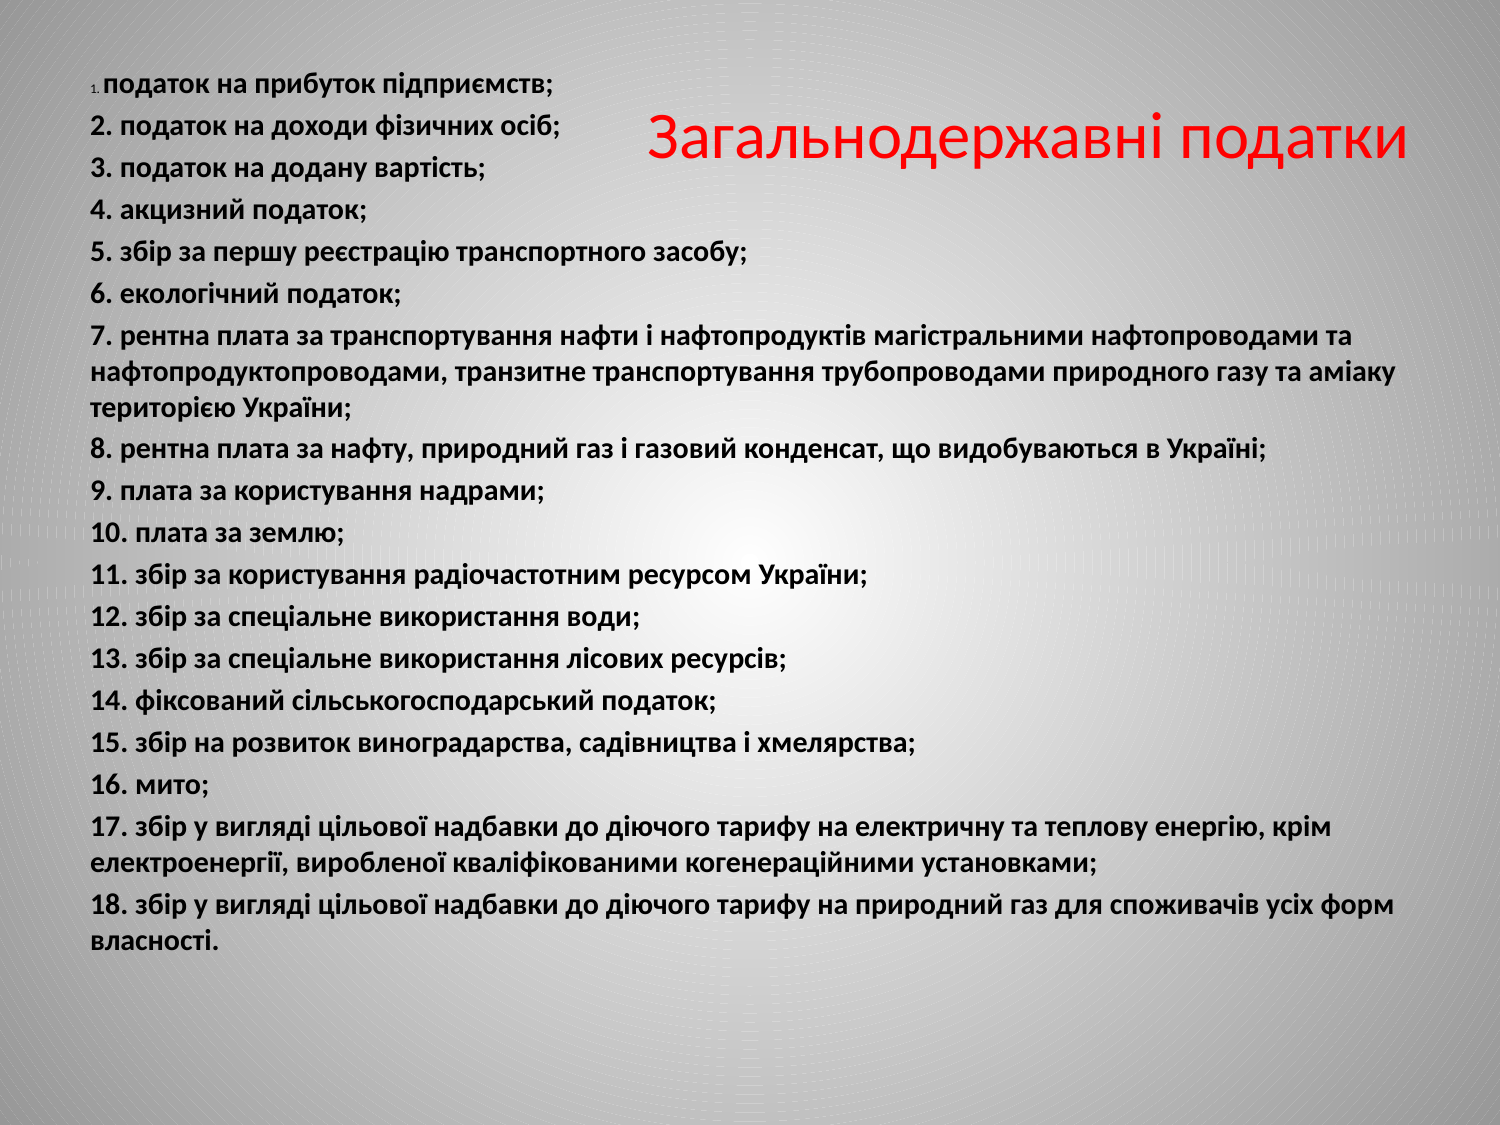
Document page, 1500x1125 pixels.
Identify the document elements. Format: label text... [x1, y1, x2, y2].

list 1. податок на прибуток підприємств; 2. податок на доходи фізичних осіб; 3. податок на додану вартість; 4. акцизний податок; 5. збір за першу реєстрацію транспортного засобу; 6. екологічний податок; 7. рентна плата за транспортування нафти і нафтопродуктів магістральними нафтопроводами та нафтопродуктопроводами, транзитне транспортування трубопроводами природного газу та аміаку територією України; 8. рентна плата за нафту, природний газ і газовий конденсат, що видобуваються в Україні; 9. плата за користування надрами; 10. плата за землю; 11. збір за користування радіочастотним ресурсом України; 12. збір за спеціальне використання води; 13. збір за спеціальне використання лісових ресурсів; 14. фіксований сільськогосподарський податок; 15. збір на розвиток виноградарства, садівництва і хмелярства; 16. мито; 17. збір у вигляді цільової надбавки до діючого тарифу на електричну та теплову енергію, крім електроенергії, виробленої кваліфікованими когенераційними установками; 18. збір у вигляді цільової надбавки до діючого тарифу на природний газ для споживачів усіх форм власності. [75, 55, 1425, 1005]
title Загальнодержавні податки [237, 78, 1425, 186]
